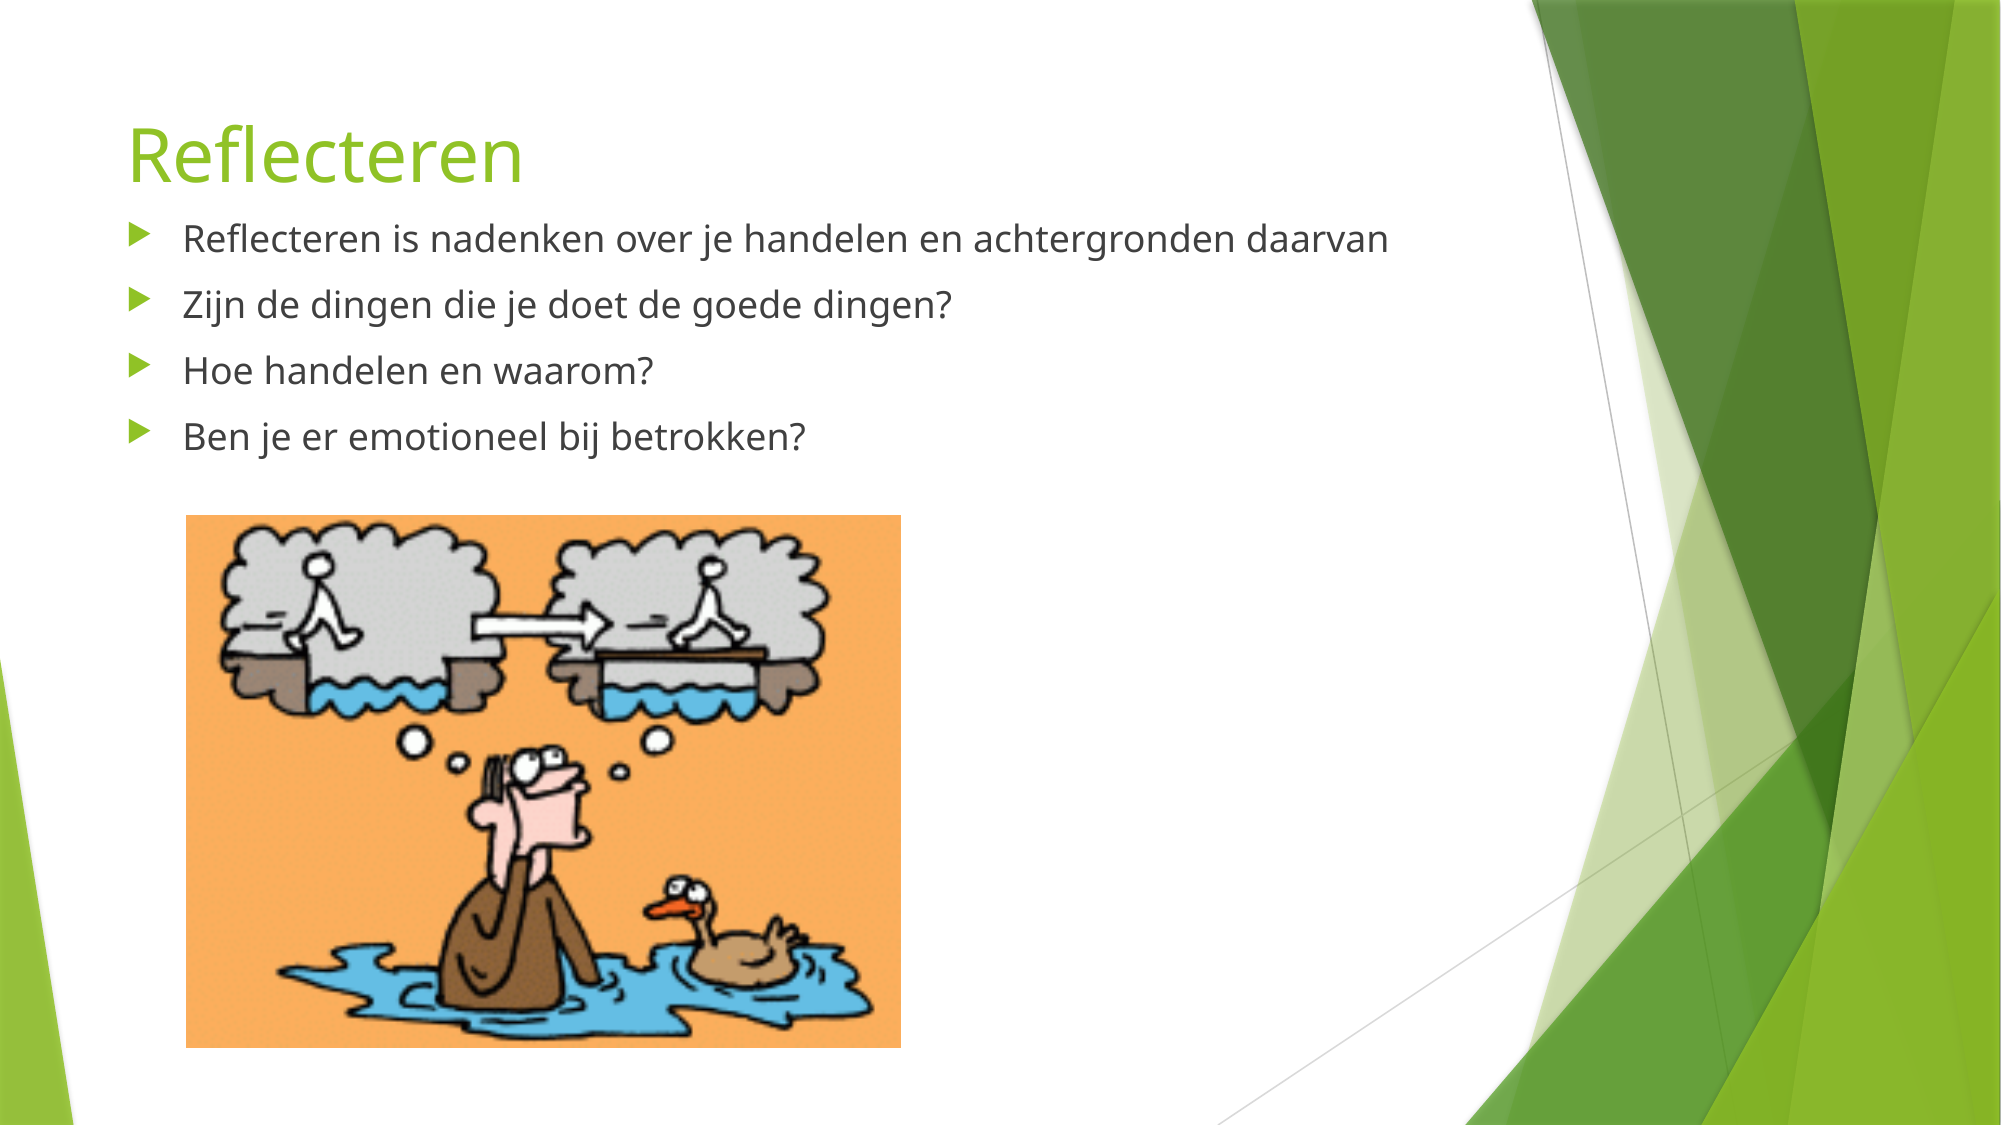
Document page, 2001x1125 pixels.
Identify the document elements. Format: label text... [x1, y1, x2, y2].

list Reflecteren is nadenken over je handelen en achtergronden daarvan Zijn de dingen die je doet de goede dingen? Hoe handelen en waarom? Ben je er emotioneel bij betrokken? [111, 207, 1522, 845]
picture [185, 515, 901, 1049]
title Reflecteren [111, 99, 1522, 207]
